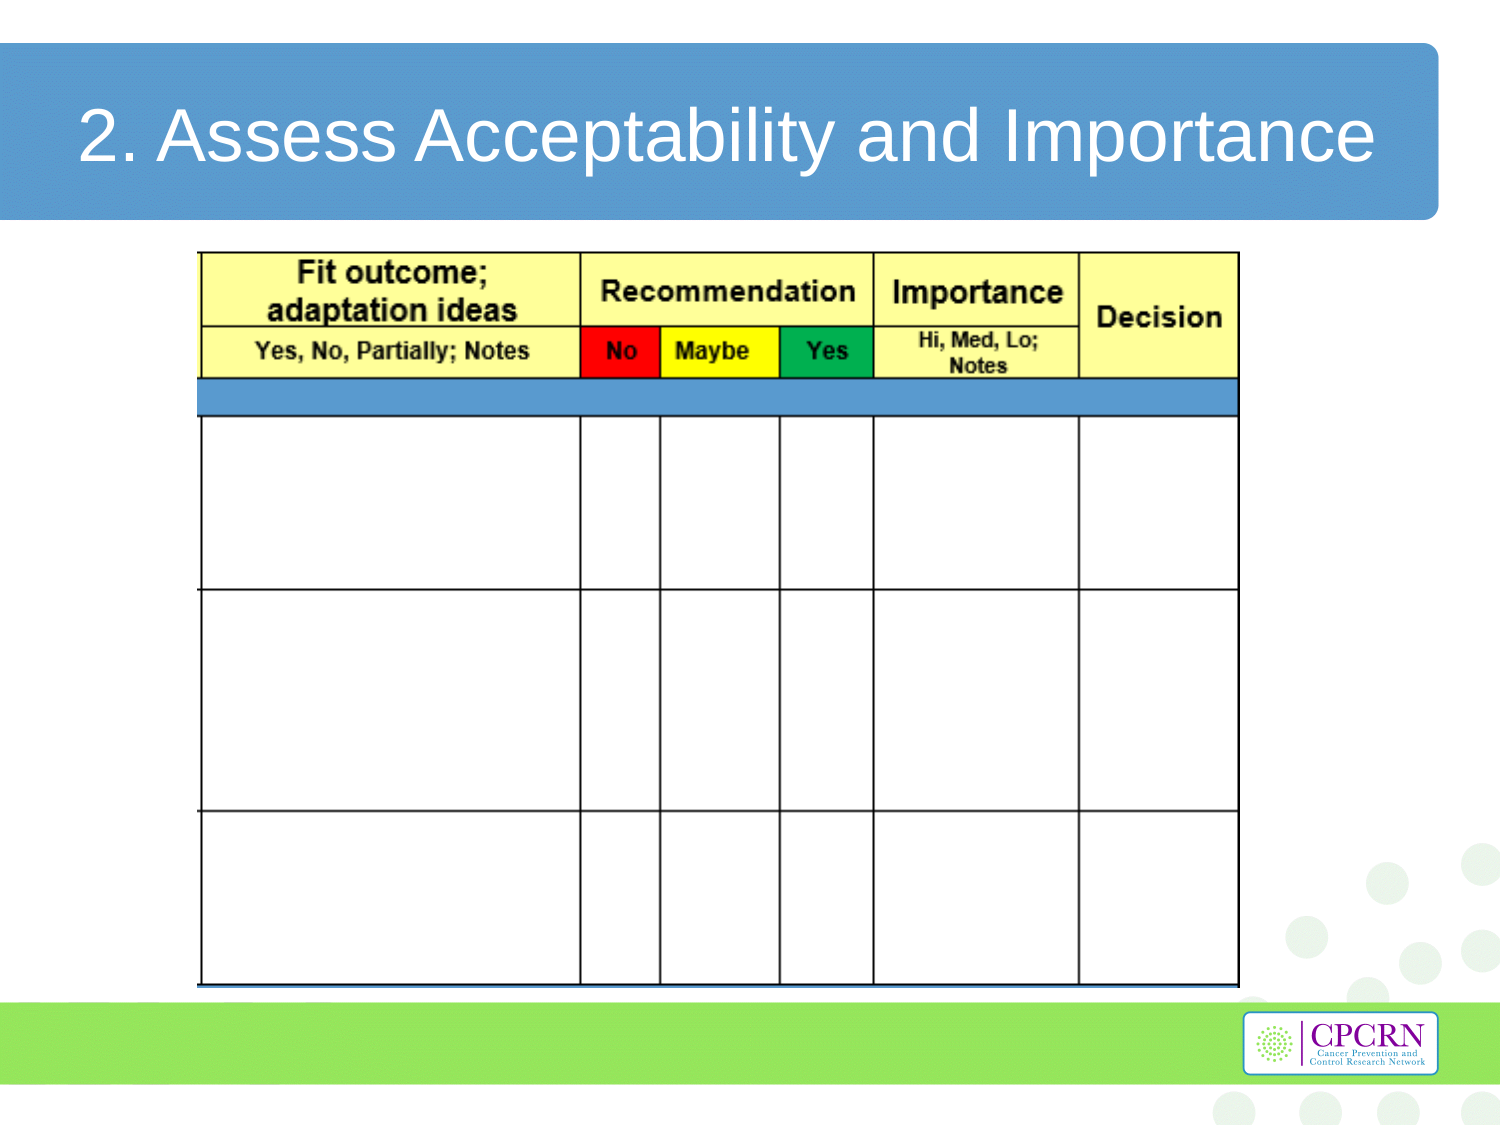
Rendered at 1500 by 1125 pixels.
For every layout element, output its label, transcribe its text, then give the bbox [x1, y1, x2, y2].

title 2. Assess Acceptability and Importance [62, 37, 1500, 225]
picture [0, 0, 1500, 1125]
